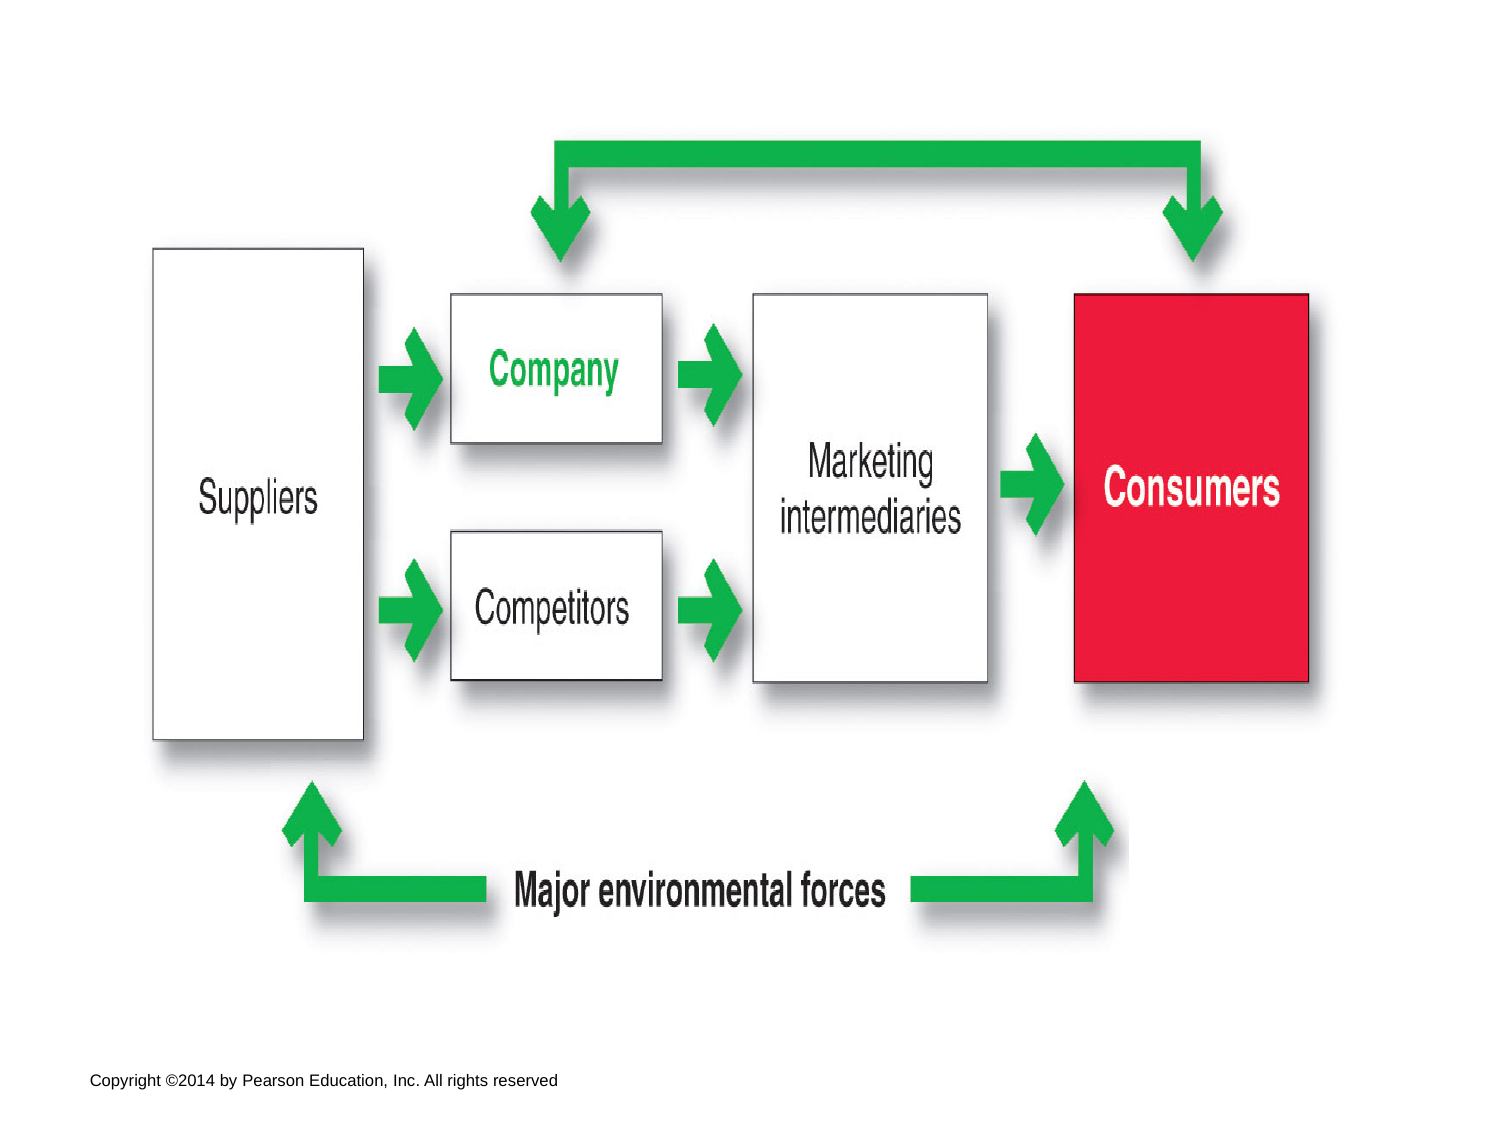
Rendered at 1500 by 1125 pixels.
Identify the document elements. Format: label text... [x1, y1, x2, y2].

text_box Copyright ©2014 by Pearson Education, Inc. All rights reserved [74, 1062, 825, 1098]
picture [137, 124, 1363, 1051]
